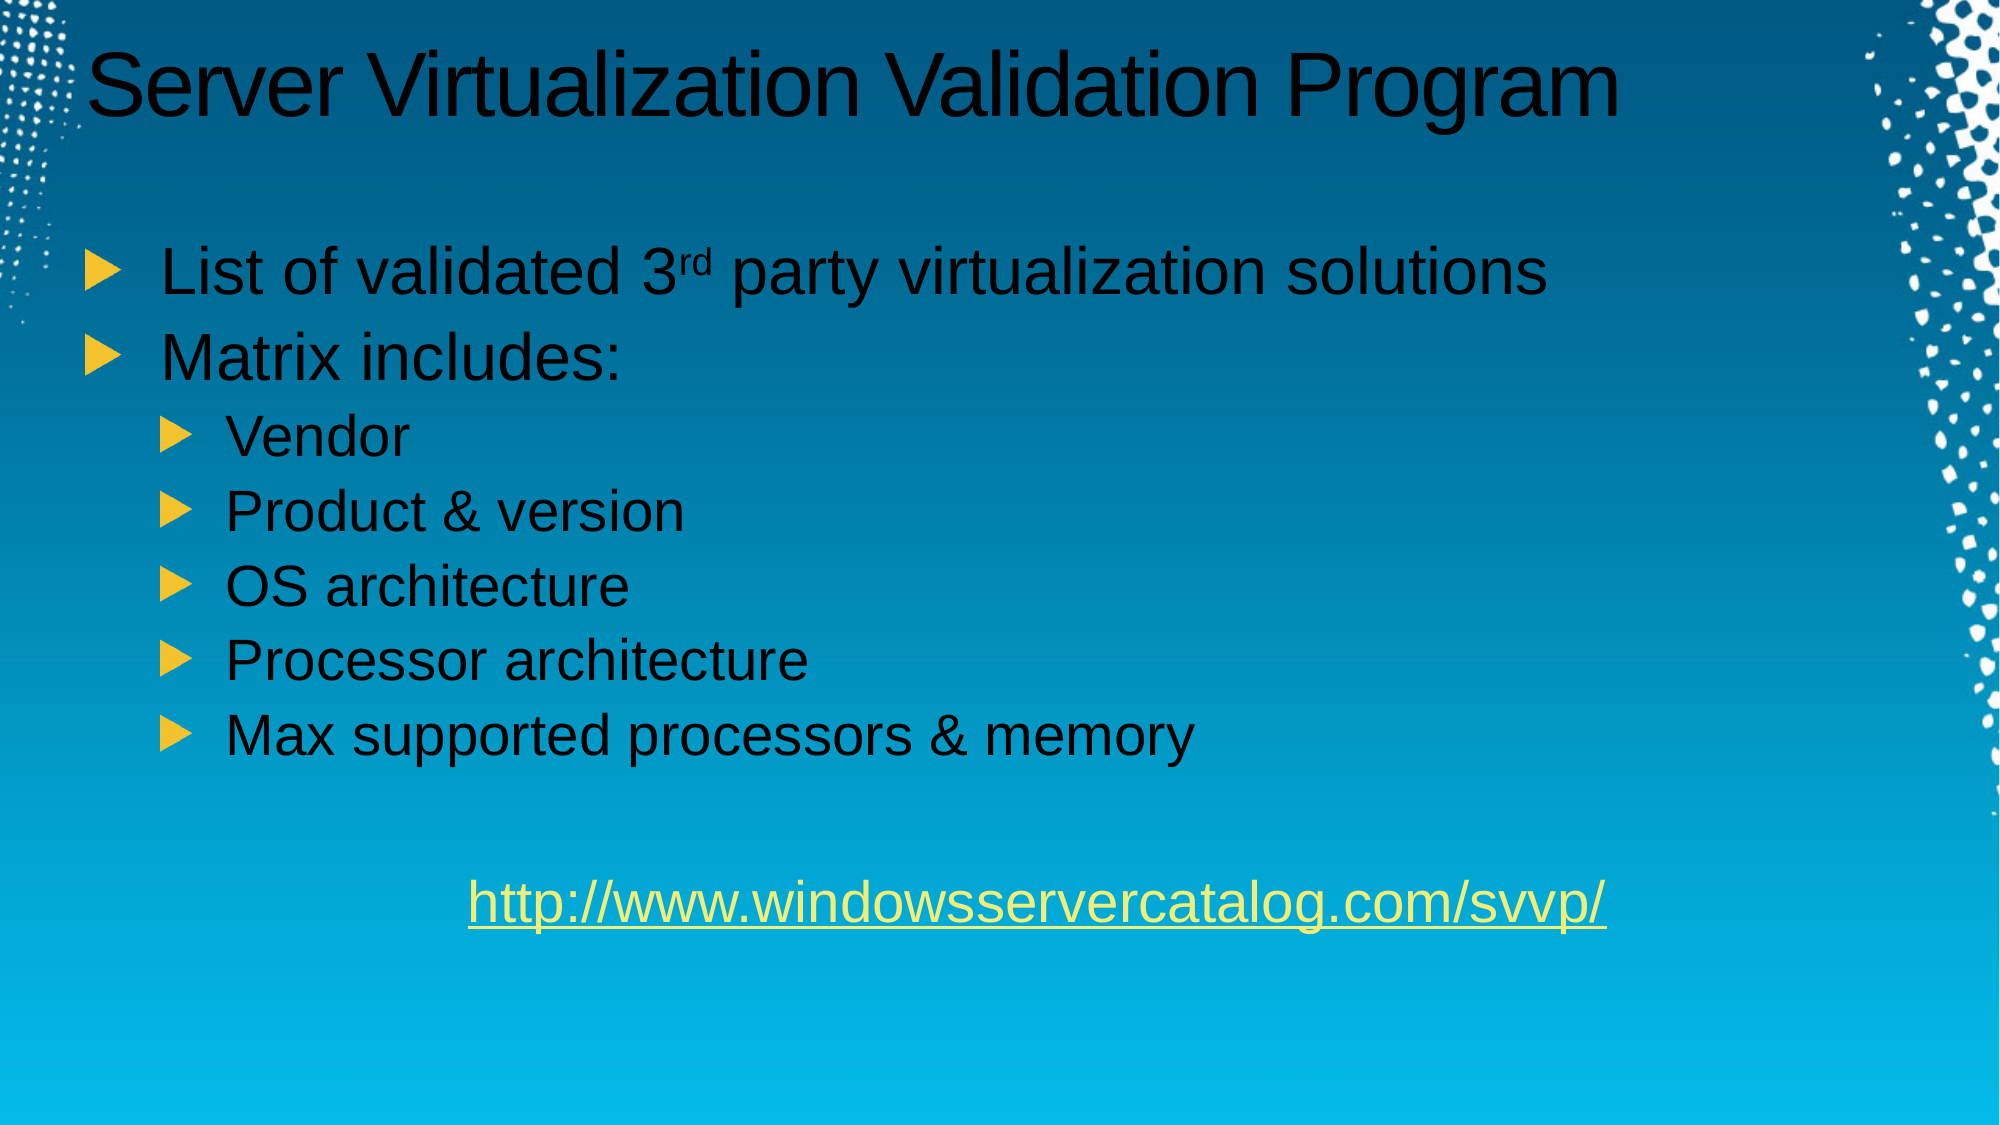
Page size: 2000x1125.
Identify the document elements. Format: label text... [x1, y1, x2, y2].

picture [1983, 404, 1992, 414]
picture [1915, 109, 1924, 119]
picture [1925, 141, 1935, 155]
picture [161, 417, 190, 451]
picture [1926, 344, 1939, 358]
picture [1930, 291, 1941, 297]
picture [1992, 438, 2000, 448]
title Server Virtualization Validation Program [85, 37, 1914, 138]
picture [1914, 308, 1929, 326]
list List of validated 3rd party virtualization solutions Matrix includes: Vendor Product & version OS architecture Processor architecture Max supported processors & memory http://www.windowsservercatalog.com/svvp/ [85, 237, 1914, 944]
picture [45, 16, 55, 24]
picture [1942, 465, 1958, 483]
picture [1963, 589, 1976, 607]
picture [1984, 349, 1992, 357]
picture [1941, 324, 1952, 332]
picture [1935, 177, 1945, 189]
picture [24, 72, 32, 79]
picture [86, 250, 119, 289]
picture [1911, 223, 1918, 230]
picture [161, 567, 190, 600]
picture [1963, 278, 1976, 291]
picture [47, 0, 57, 10]
picture [1898, 188, 1912, 198]
picture [1969, 625, 1985, 642]
picture [1957, 187, 1971, 200]
picture [1960, 392, 1970, 403]
picture [1914, 274, 1920, 291]
picture [1978, 517, 1987, 527]
picture [1955, 557, 1965, 573]
picture [1993, 321, 2000, 339]
picture [1945, 213, 1955, 220]
picture [43, 42, 49, 53]
picture [1932, 235, 1943, 241]
picture [161, 641, 190, 675]
picture [1942, 269, 1953, 276]
picture [1938, 122, 1950, 133]
picture [13, 41, 25, 49]
picture [17, 129, 23, 136]
picture [1925, 87, 1941, 99]
picture [1921, 0, 1934, 8]
picture [33, 88, 42, 97]
picture [1990, 492, 2000, 505]
picture [18, 0, 29, 6]
picture [33, 0, 42, 10]
picture [1935, 431, 1946, 449]
picture [1889, 152, 1901, 166]
picture [1994, 382, 2000, 391]
picture [1920, 257, 1932, 264]
picture [1980, 460, 1987, 469]
picture [1946, 525, 1956, 533]
picture [0, 155, 5, 163]
picture [161, 492, 190, 526]
picture [54, 76, 60, 83]
picture [1974, 683, 1985, 694]
picture [1952, 502, 1967, 516]
picture [31, 131, 37, 138]
picture [1892, 212, 1902, 216]
picture [1972, 570, 1986, 583]
picture [86, 335, 119, 374]
picture [1958, 445, 1968, 460]
picture [28, 42, 36, 53]
picture [33, 116, 40, 124]
picture [1991, 747, 2000, 765]
picture [1981, 604, 2000, 620]
picture [0, 40, 9, 45]
picture [10, 69, 17, 78]
picture [1988, 691, 2000, 709]
picture [1970, 426, 1980, 436]
picture [1955, 246, 1965, 256]
picture [1995, 582, 2000, 595]
picture [1953, 301, 1962, 312]
picture [26, 57, 34, 68]
picture [1948, 413, 1958, 424]
picture [1950, 359, 1960, 366]
picture [29, 27, 38, 38]
picture [1982, 714, 1993, 729]
picture [55, 62, 62, 69]
picture [58, 32, 66, 41]
picture [161, 716, 190, 750]
picture [1968, 481, 1978, 492]
picture [1946, 155, 1961, 167]
picture [1979, 657, 1995, 676]
picture [38, 74, 47, 80]
picture [42, 31, 53, 39]
picture [1929, 27, 1945, 45]
picture [18, 13, 26, 19]
picture [1935, 0, 2000, 306]
picture [11, 55, 21, 64]
picture [1991, 637, 2000, 652]
picture [1963, 335, 1972, 344]
picture [1972, 312, 1985, 322]
picture [1935, 379, 1948, 391]
picture [1922, 200, 1934, 207]
picture [34, 101, 43, 111]
picture [1928, 399, 1939, 415]
picture [1988, 547, 2000, 561]
picture [0, 24, 9, 33]
picture [1963, 535, 1977, 550]
picture [16, 143, 21, 151]
picture [41, 59, 48, 67]
picture [30, 14, 40, 23]
picture [6, 97, 12, 105]
picture [9, 84, 15, 91]
picture [16, 22, 23, 34]
picture [3, 10, 11, 18]
picture [56, 47, 64, 55]
picture [1919, 367, 1930, 378]
picture [1914, 164, 1923, 177]
picture [1973, 368, 1982, 380]
